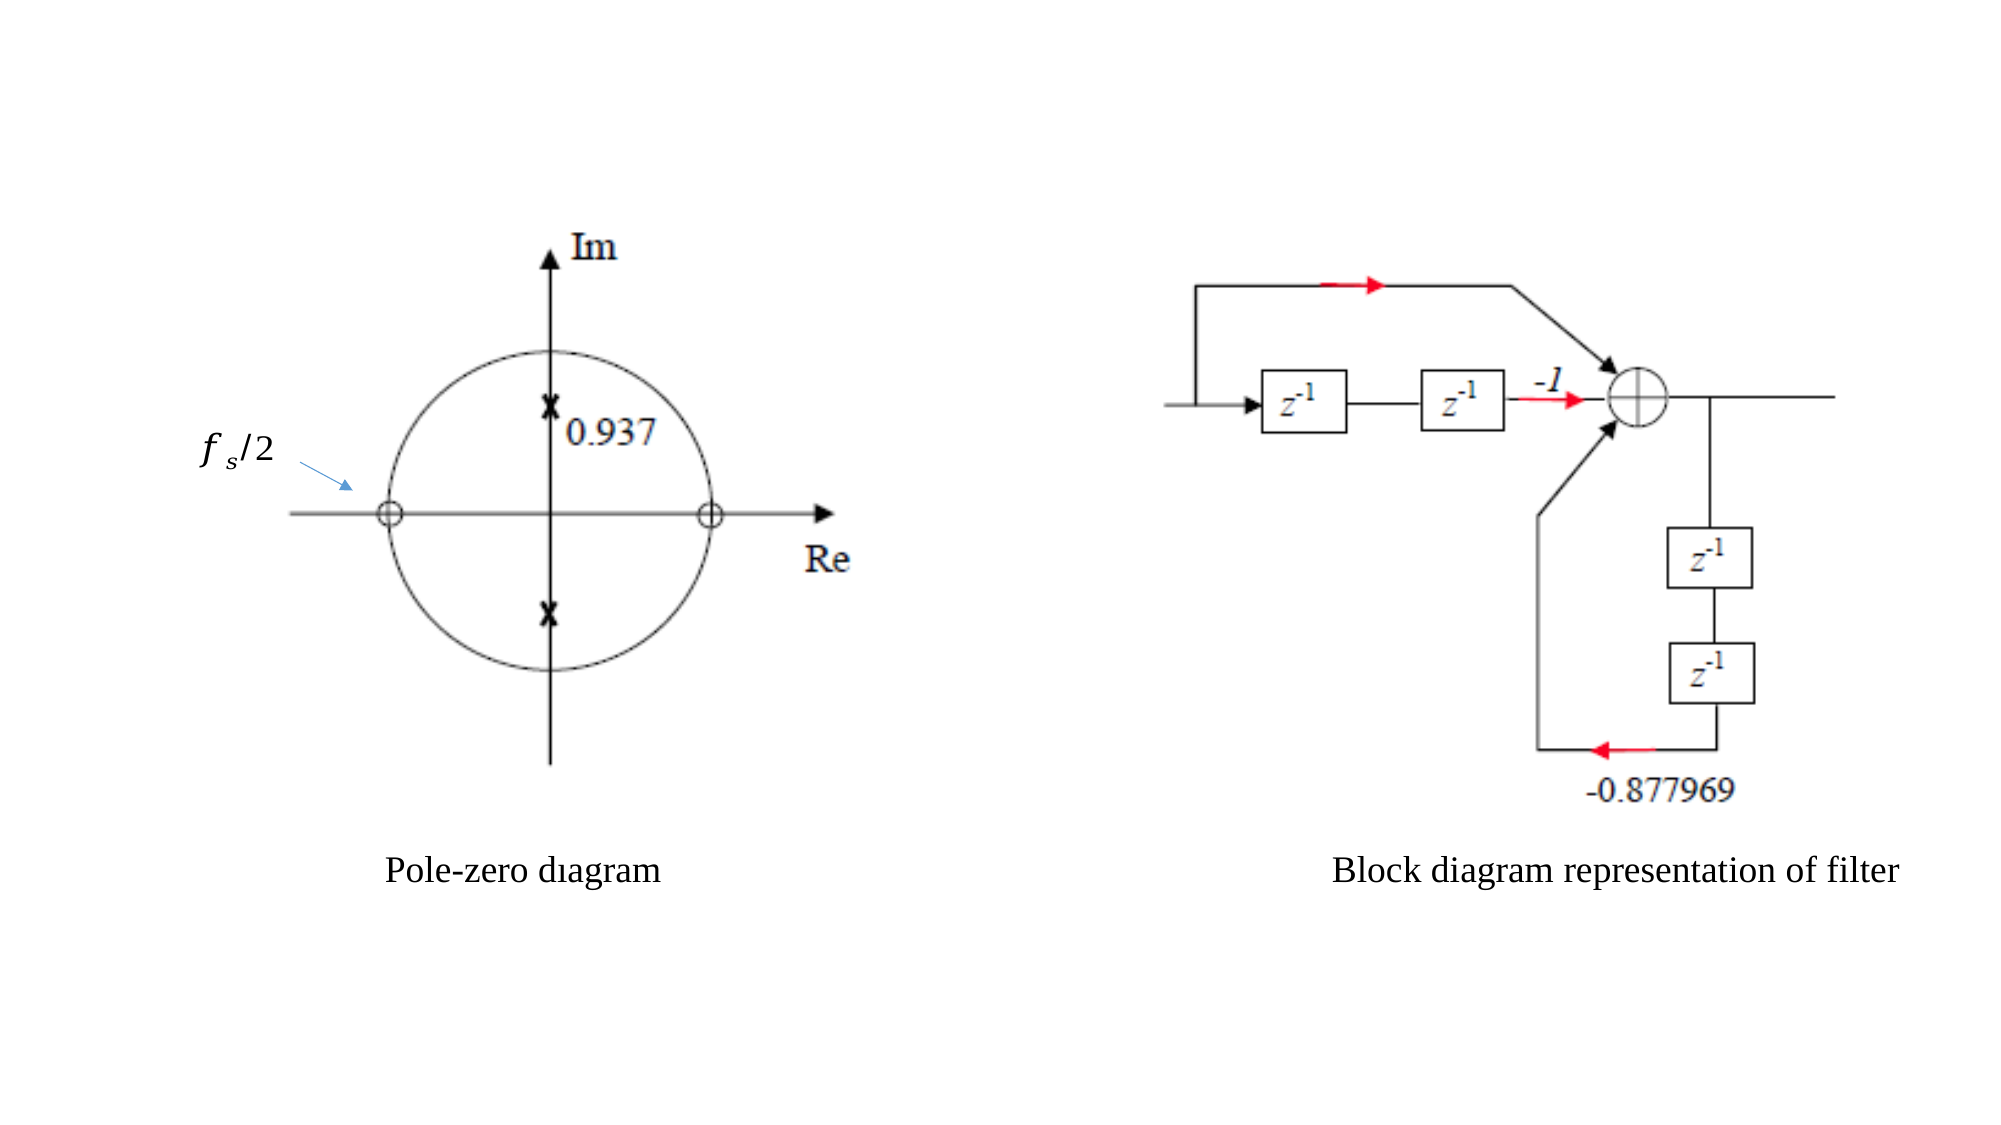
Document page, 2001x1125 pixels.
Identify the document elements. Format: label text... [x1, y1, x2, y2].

text_box Pole-zero dıagram [370, 837, 677, 897]
picture [274, 192, 870, 825]
picture [1162, 228, 1869, 838]
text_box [299, 462, 353, 491]
text_box Block diagram representation of filter [1317, 837, 1916, 897]
